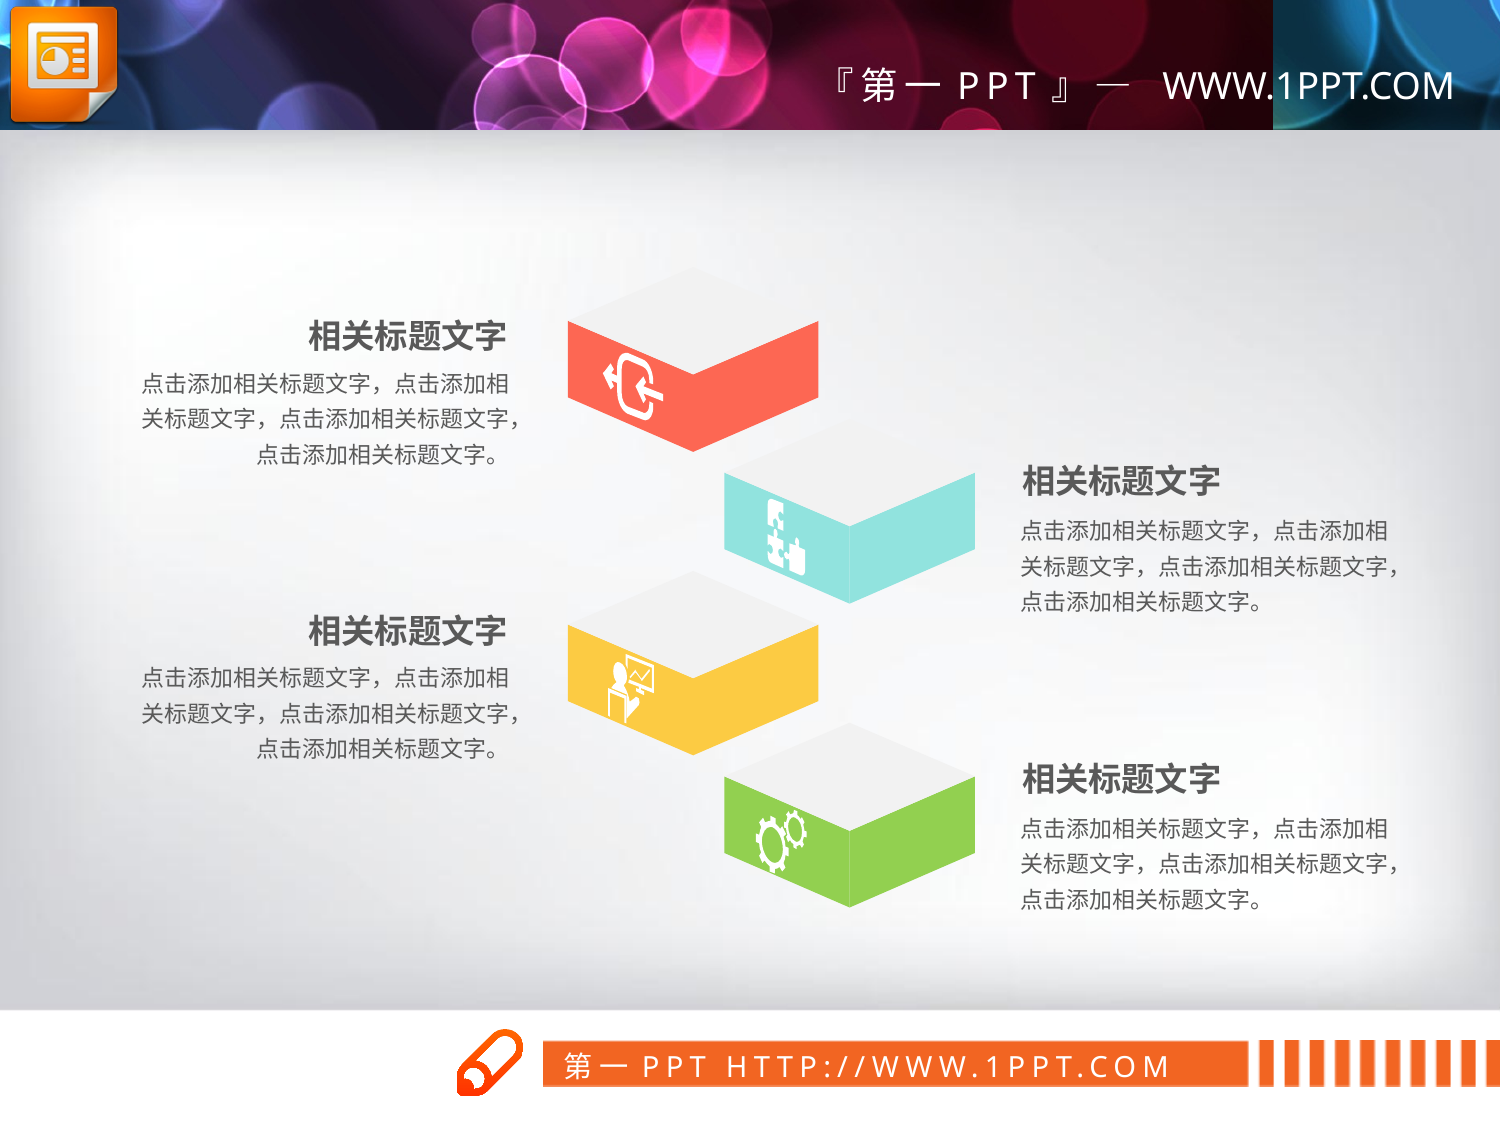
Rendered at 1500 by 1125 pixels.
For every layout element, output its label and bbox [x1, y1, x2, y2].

text_box [1005, 738, 1423, 919]
picture [0, 0, 1500, 1012]
text_box [111, 590, 525, 769]
text_box [724, 722, 976, 908]
text_box [111, 295, 525, 474]
text_box [567, 266, 819, 453]
text_box [567, 570, 819, 756]
picture [543, 1040, 1500, 1087]
text_box [1005, 440, 1423, 621]
text_box [724, 418, 976, 604]
